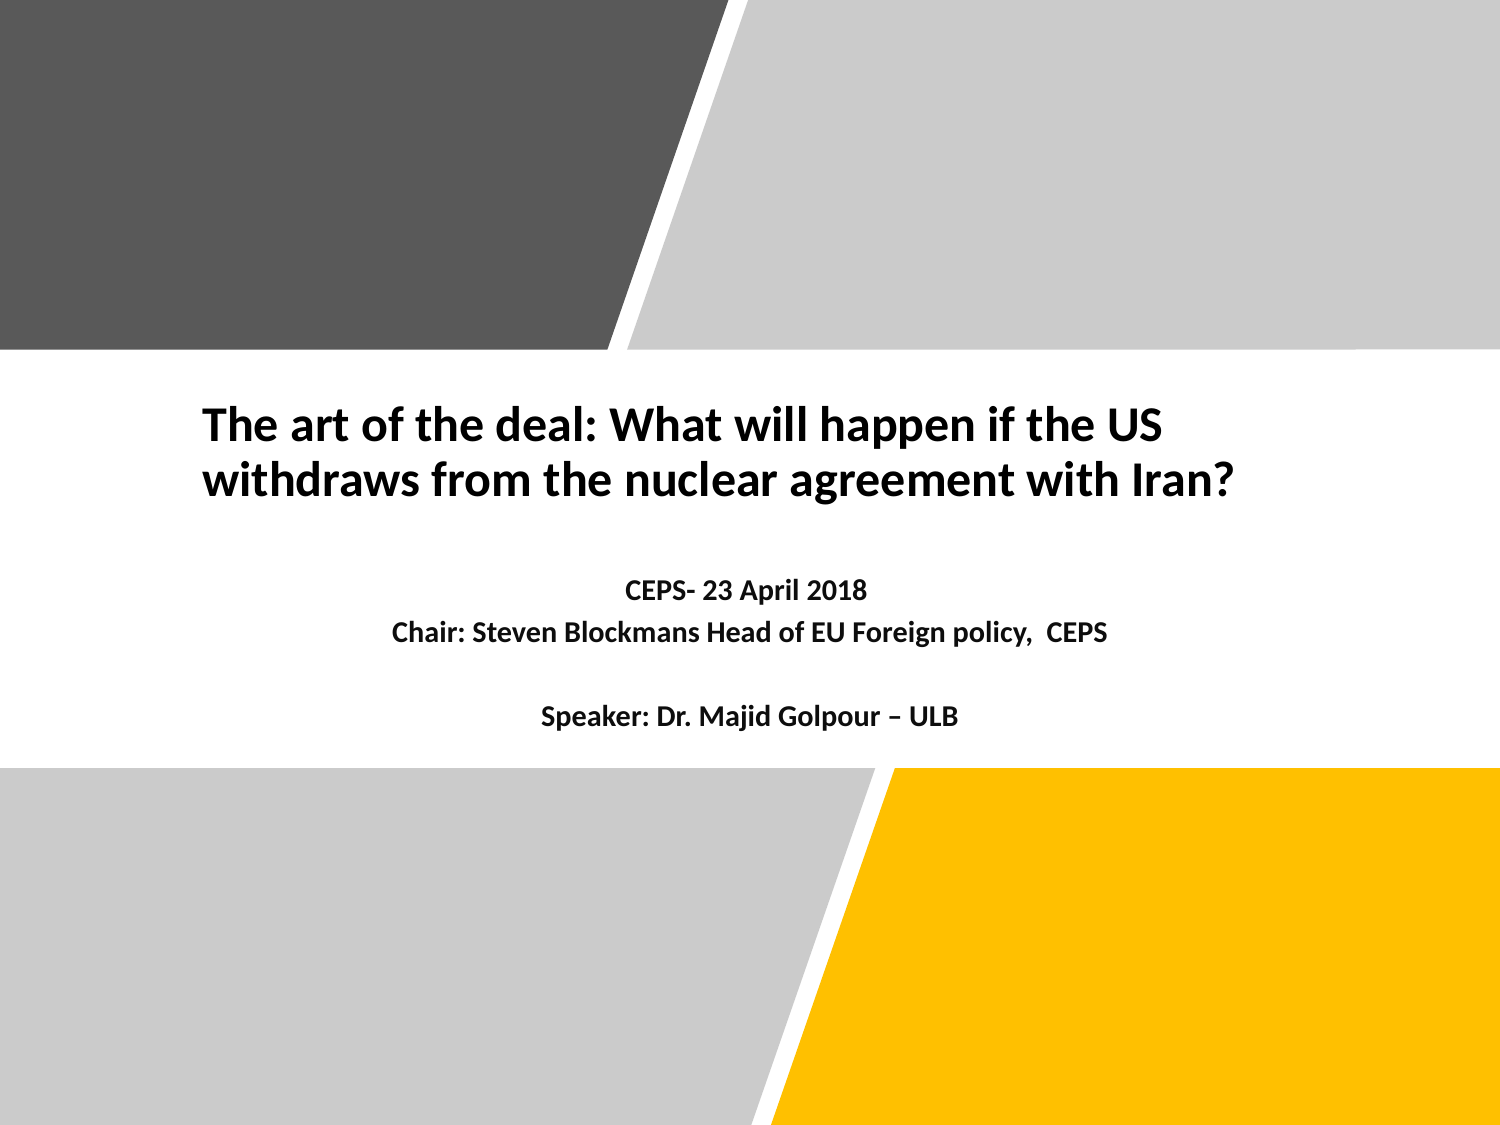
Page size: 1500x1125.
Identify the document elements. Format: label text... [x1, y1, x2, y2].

text_box [0, 763, 880, 1125]
text_box [757, 763, 893, 1125]
text_box [622, 0, 1500, 355]
text_box [766, 763, 1500, 1125]
title The art of the deal: What will happen if the US withdraws from the nuclear agreement with Iran? [187, 368, 1313, 562]
subtitle CEPS- 23 April 2018 Chair: Steven Blockmans Head of EU Foreign policy, CEPS Speaker: Dr. Majid Golpour – ULB [187, 562, 1313, 742]
text_box [0, 0, 733, 355]
